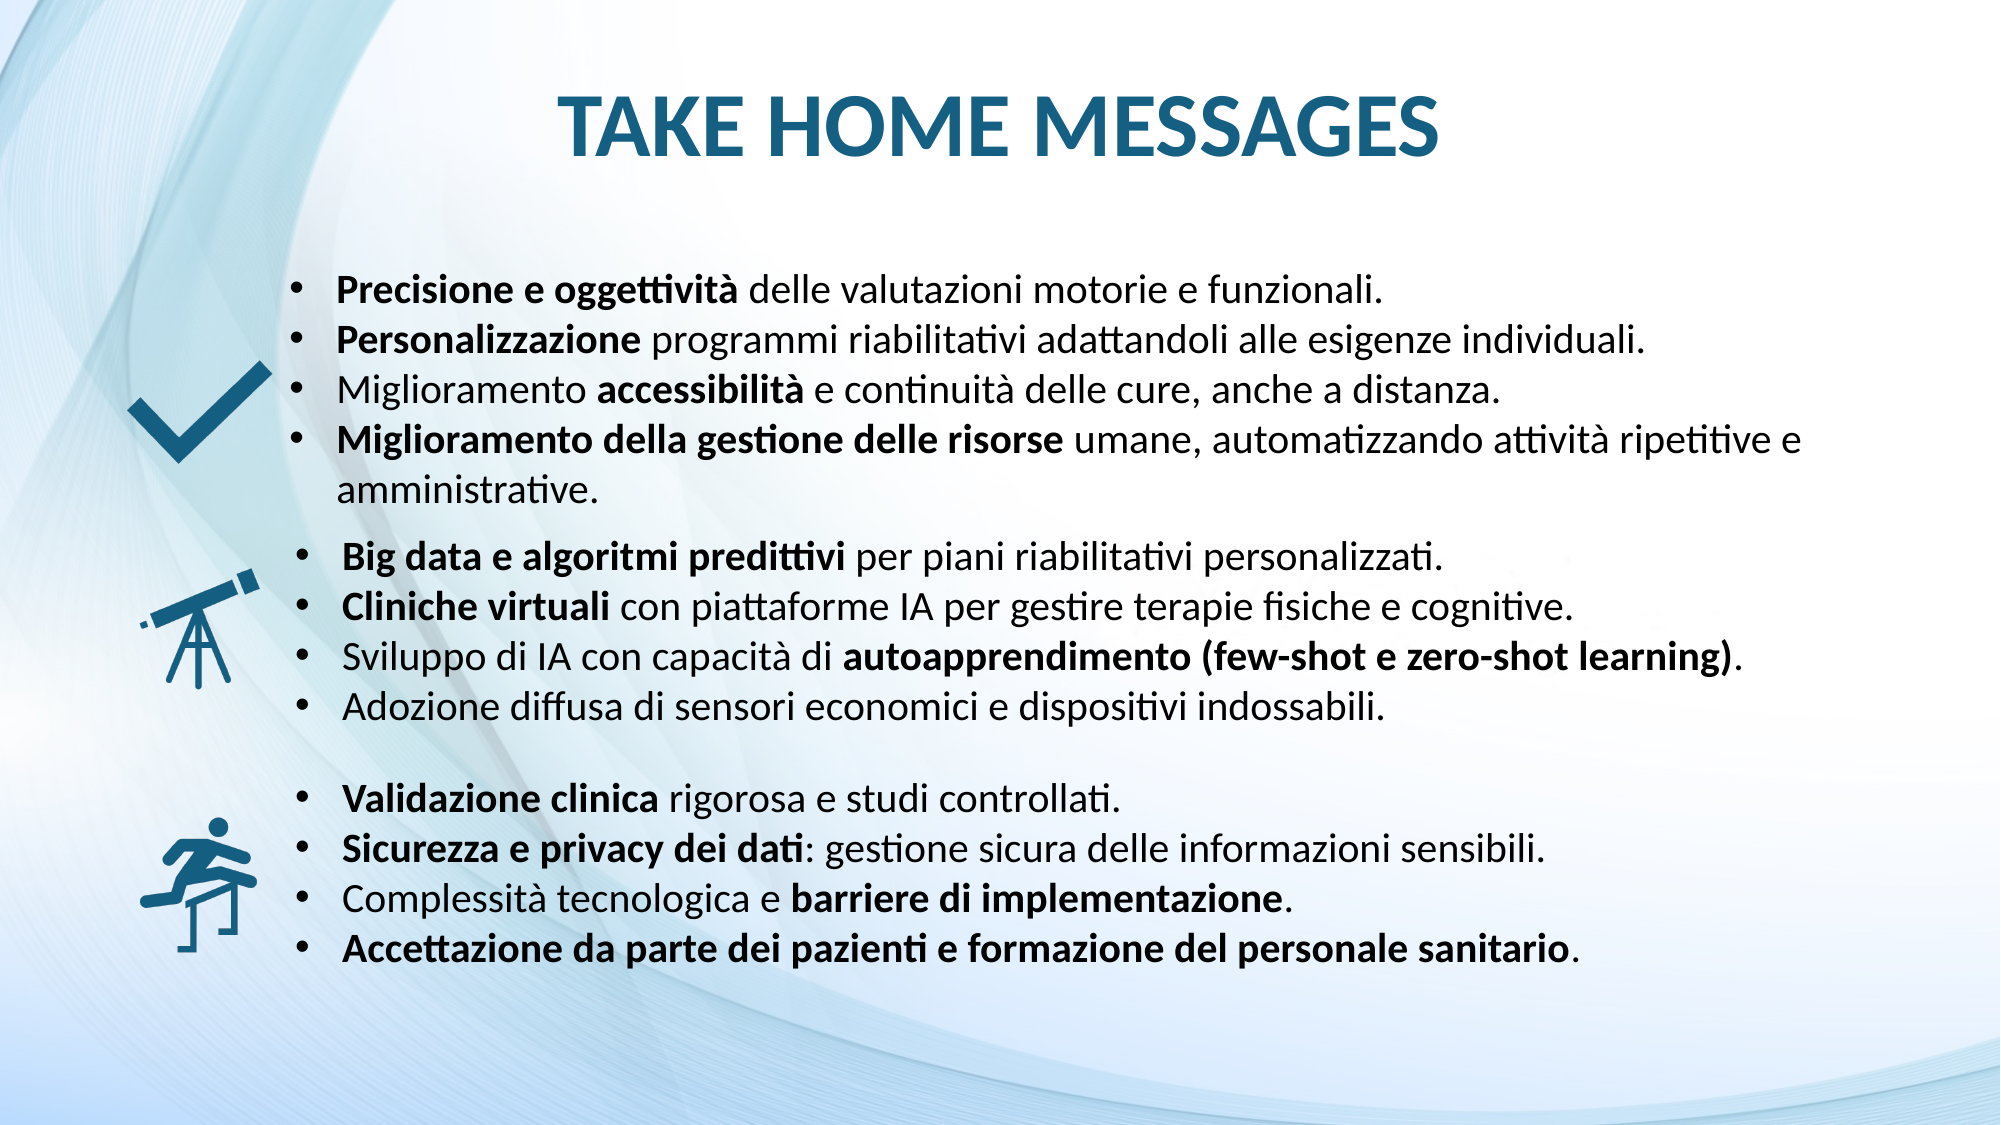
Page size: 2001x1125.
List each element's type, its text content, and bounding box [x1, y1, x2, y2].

picture [123, 335, 275, 488]
picture [123, 808, 275, 961]
text_box Big data e algoritmi predittivi per piani riabilitativi personalizzati. Cliniche virtuali con piattaforme IA per gestire terapie fisiche e cognitive. Sviluppo di IA con capacità di autoapprendimento (few-shot e zero-shot learning). Adozione diffusa di sensori economici e dispositivi indossabili. [280, 521, 1840, 763]
text_box TAKE HOME MESSAGES [137, 18, 1863, 236]
text_box Precisione e oggettività delle valutazioni motorie e funzionali. Personalizzazione programmi riabilitativi adattandoli alle esigenze individuali. Miglioramento accessibilità e continuità delle cure, anche a distanza. Miglioramento della gestione delle risorse umane, automatizzando attività ripetitive e amministrative. [274, 254, 1840, 570]
text_box Validazione clinica rigorosa e studi controllati. Sicurezza e privacy dei dati: gestione sicura delle informazioni sensibili. Complessità tecnologica e barriere di implementazione. Accettazione da parte dei pazienti e formazione del personale sanitario. [280, 763, 1840, 1029]
picture [123, 552, 275, 705]
